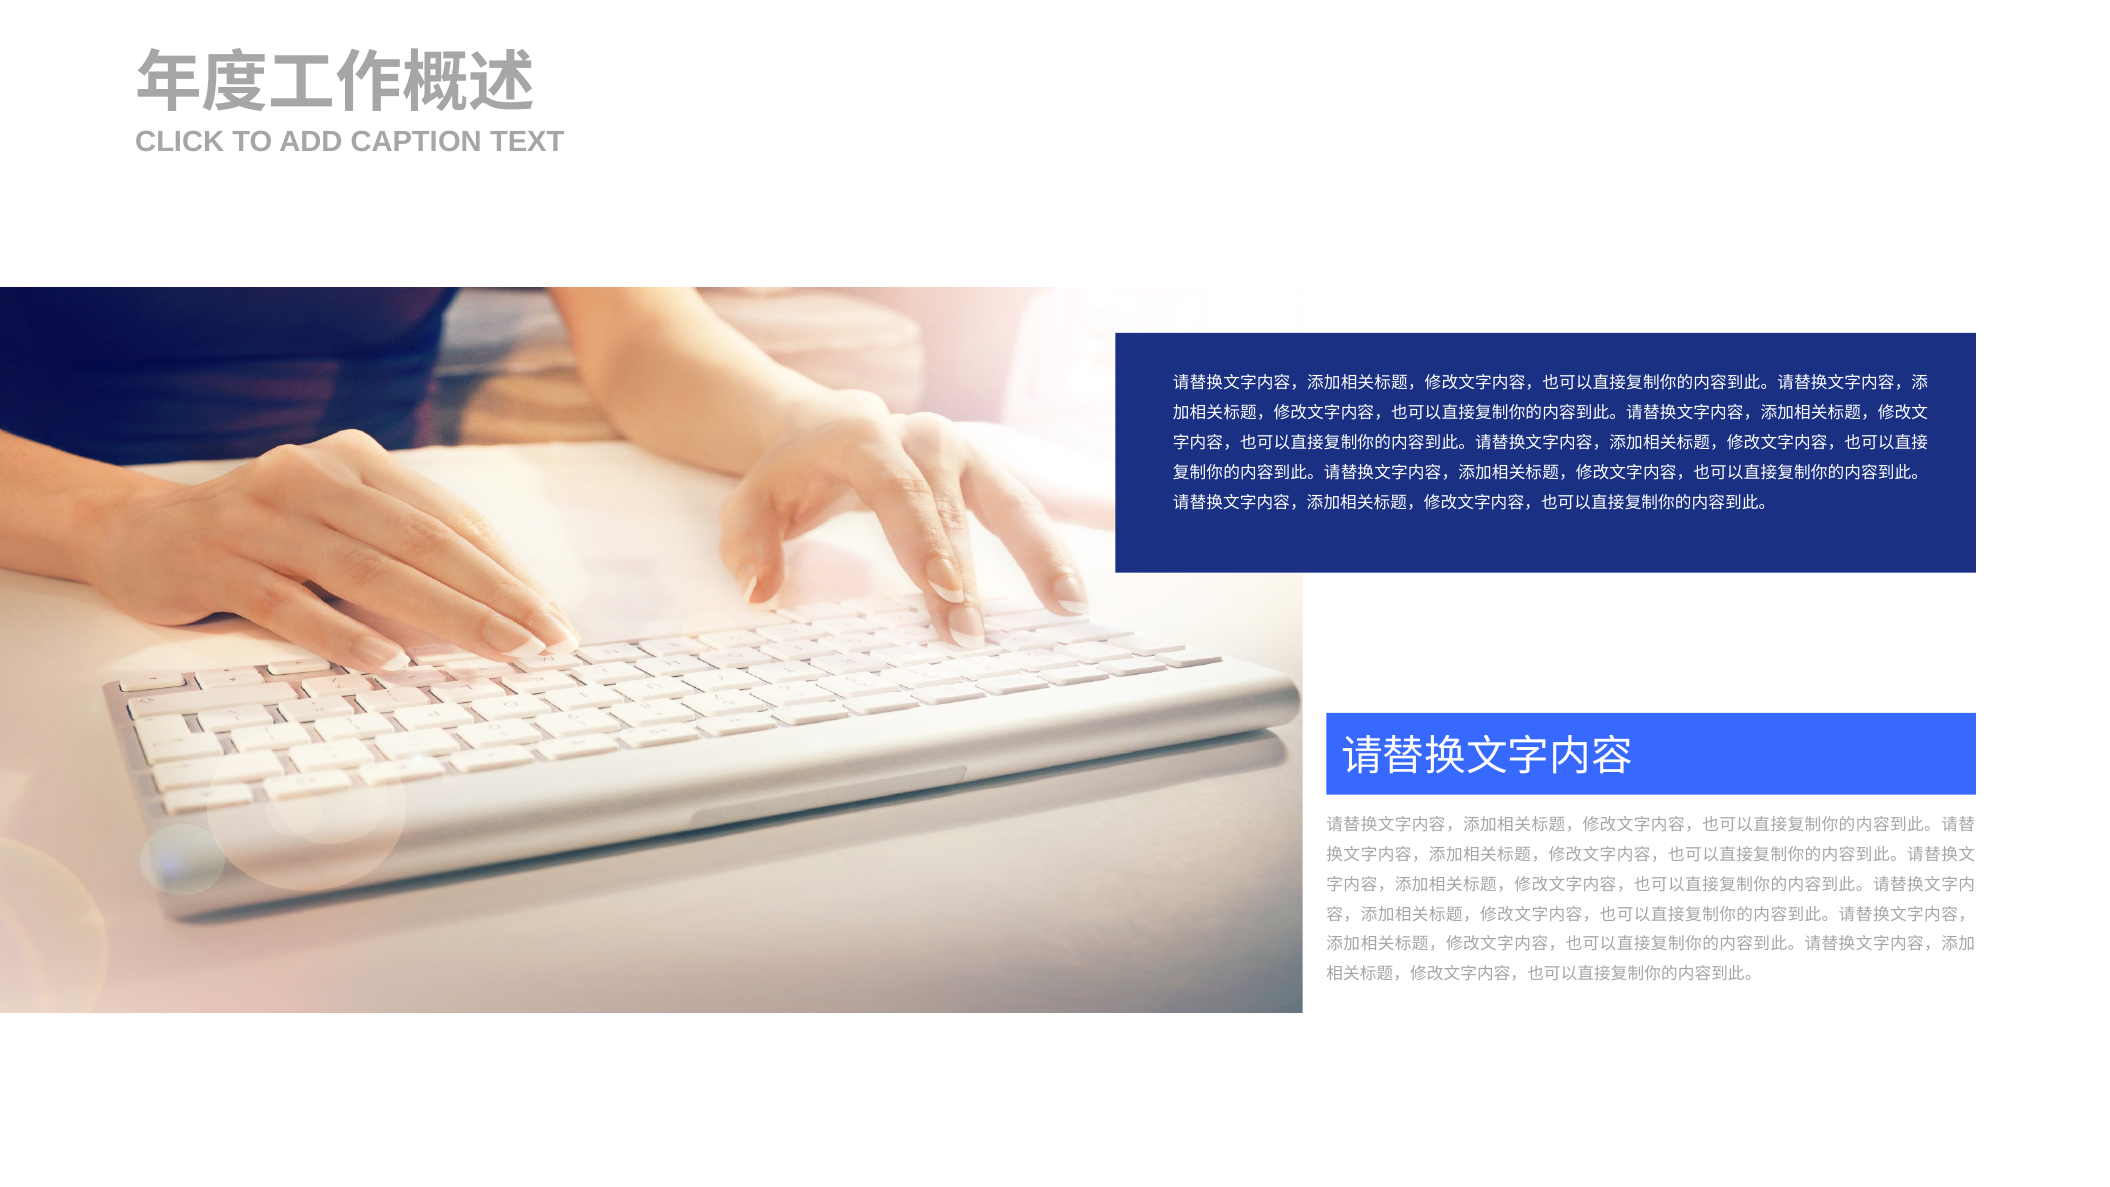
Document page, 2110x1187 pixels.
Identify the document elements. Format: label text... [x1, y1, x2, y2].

text_box 请替换文字内容，添加相关标题，修改文字内容，也可以直接复制你的内容到此。请替换文字内容，添加相关标题，修改文字内容，也可以直接复制你的内容到此。请替换文字内容，添加相关标题，修改文字内容，也可以直接复制你的内容到此。请替换文字内容，添加相关标题，修改文字内容，也可以直接复制你的内容到此。请替换文字内容，添加相关标题，修改文字内容，也可以直接复制你的内容到此。请替换文字内容，添加相关标题，修改文字内容，也可以直接复制你的内容到此。 [1172, 361, 1929, 512]
text_box [1114, 332, 1977, 574]
text_box 请替换文字内容 [1325, 712, 1977, 796]
text_box [0, 286, 1304, 1014]
text_box CLICK TO ADD CAPTION TEXT [135, 122, 596, 158]
text_box 年度工作概述 [135, 38, 596, 119]
text_box 请替换文字内容，添加相关标题，修改文字内容，也可以直接复制你的内容到此。请替换文字内容，添加相关标题，修改文字内容，也可以直接复制你的内容到此。请替换文字内容，添加相关标题，修改文字内容，也可以直接复制你的内容到此。请替换文字内容，添加相关标题，修改文字内容，也可以直接复制你的内容到此。请替换文字内容，添加相关标题，修改文字内容，也可以直接复制你的内容到此。请替换文字内容，添加相关标题，修改文字内容，也可以直接复制你的内容到此。 [1326, 803, 1976, 984]
